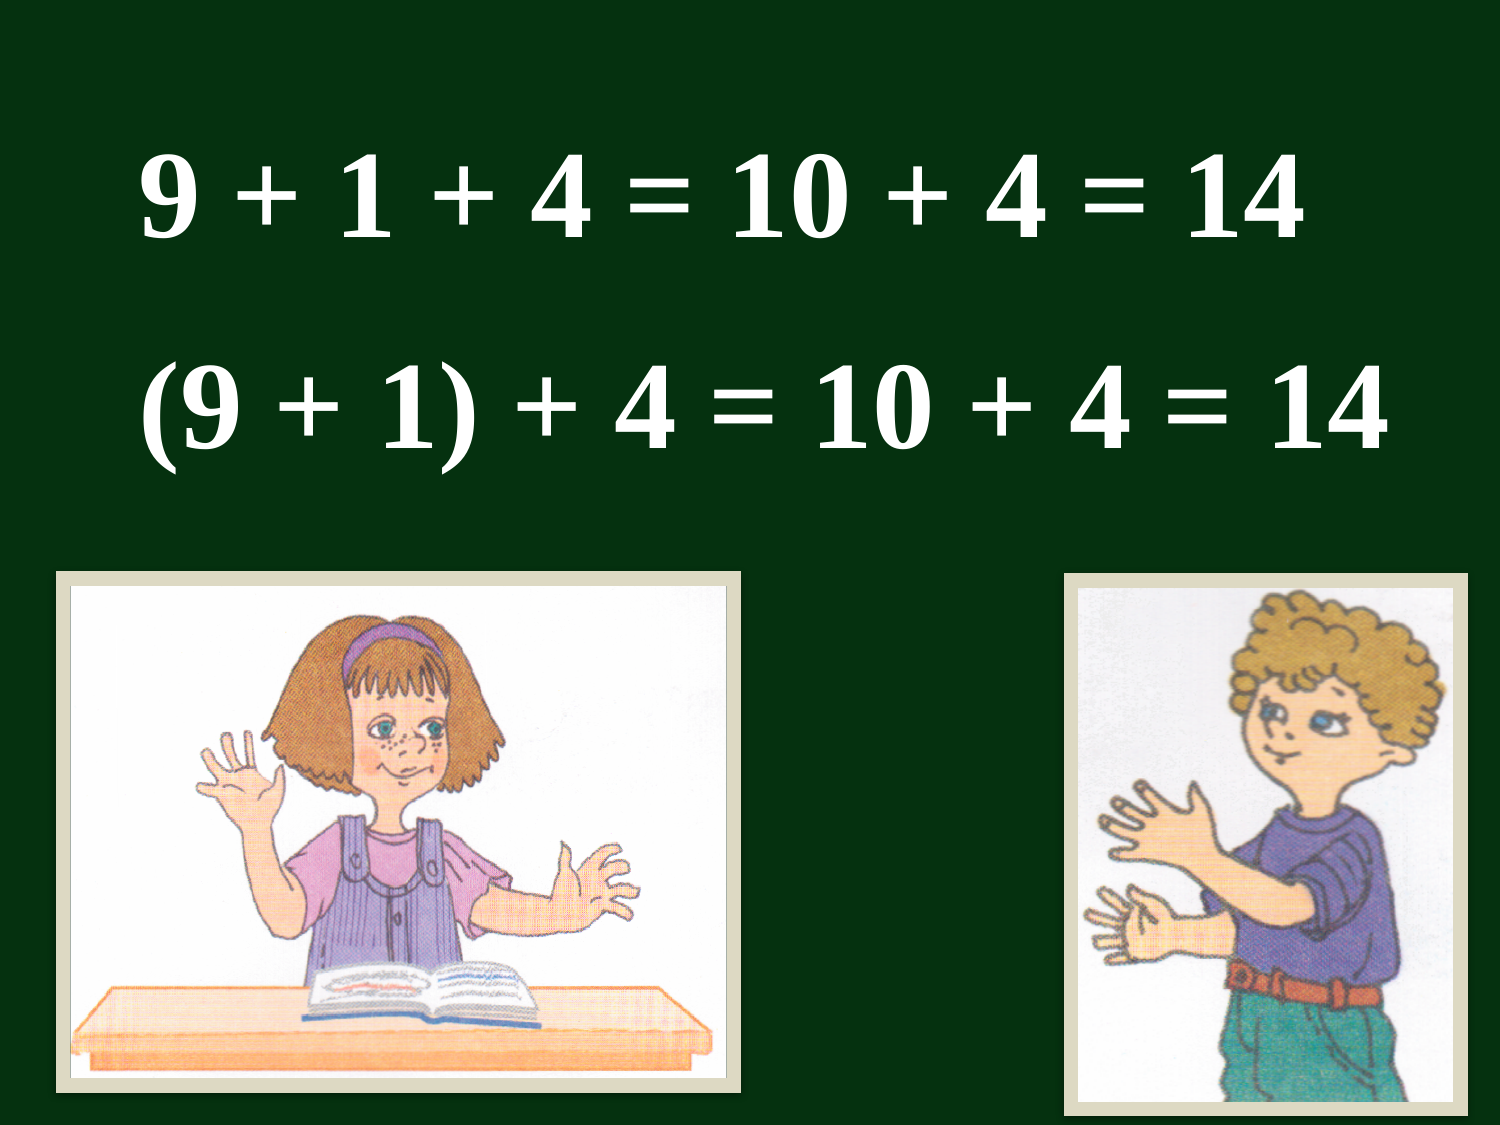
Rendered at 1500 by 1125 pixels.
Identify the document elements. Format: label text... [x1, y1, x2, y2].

picture [1077, 587, 1454, 1102]
text_box (9 + 1) + 4 = 10 + 4 = 14 [123, 316, 1406, 482]
text_box 9 + 1 + 4 = 10 + 4 = 14 [123, 105, 1322, 271]
picture [70, 585, 727, 1079]
